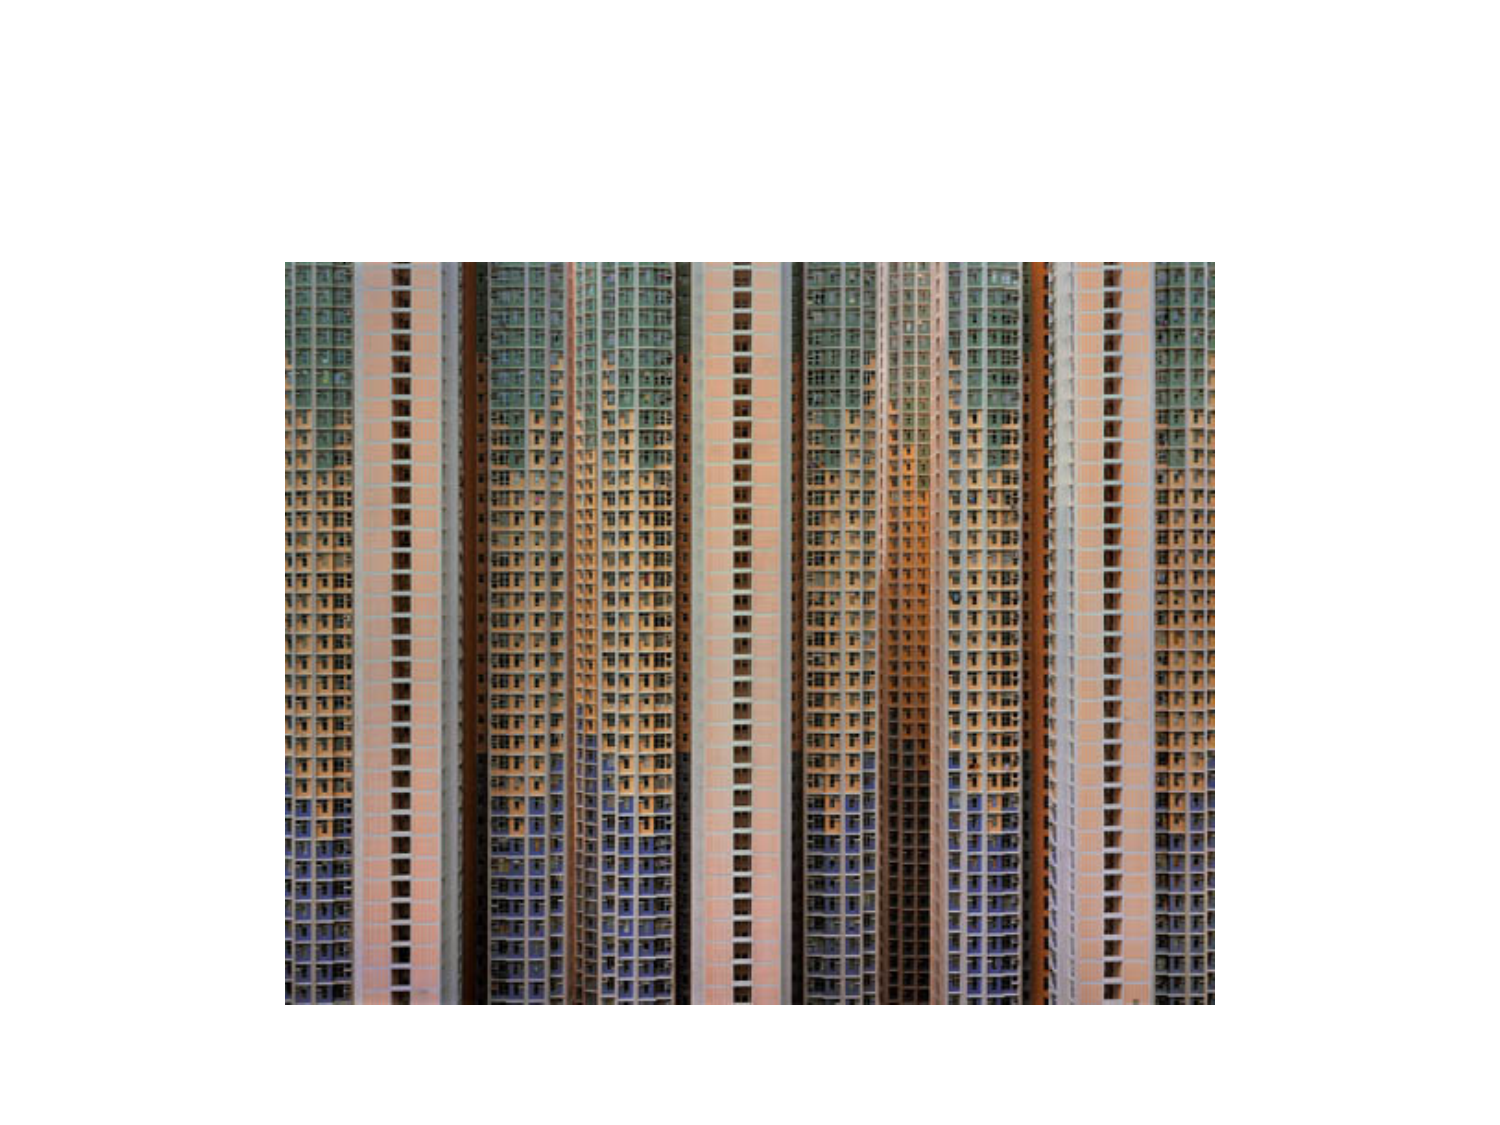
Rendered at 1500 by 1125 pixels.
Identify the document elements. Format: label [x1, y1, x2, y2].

list [74, 262, 1426, 1006]
